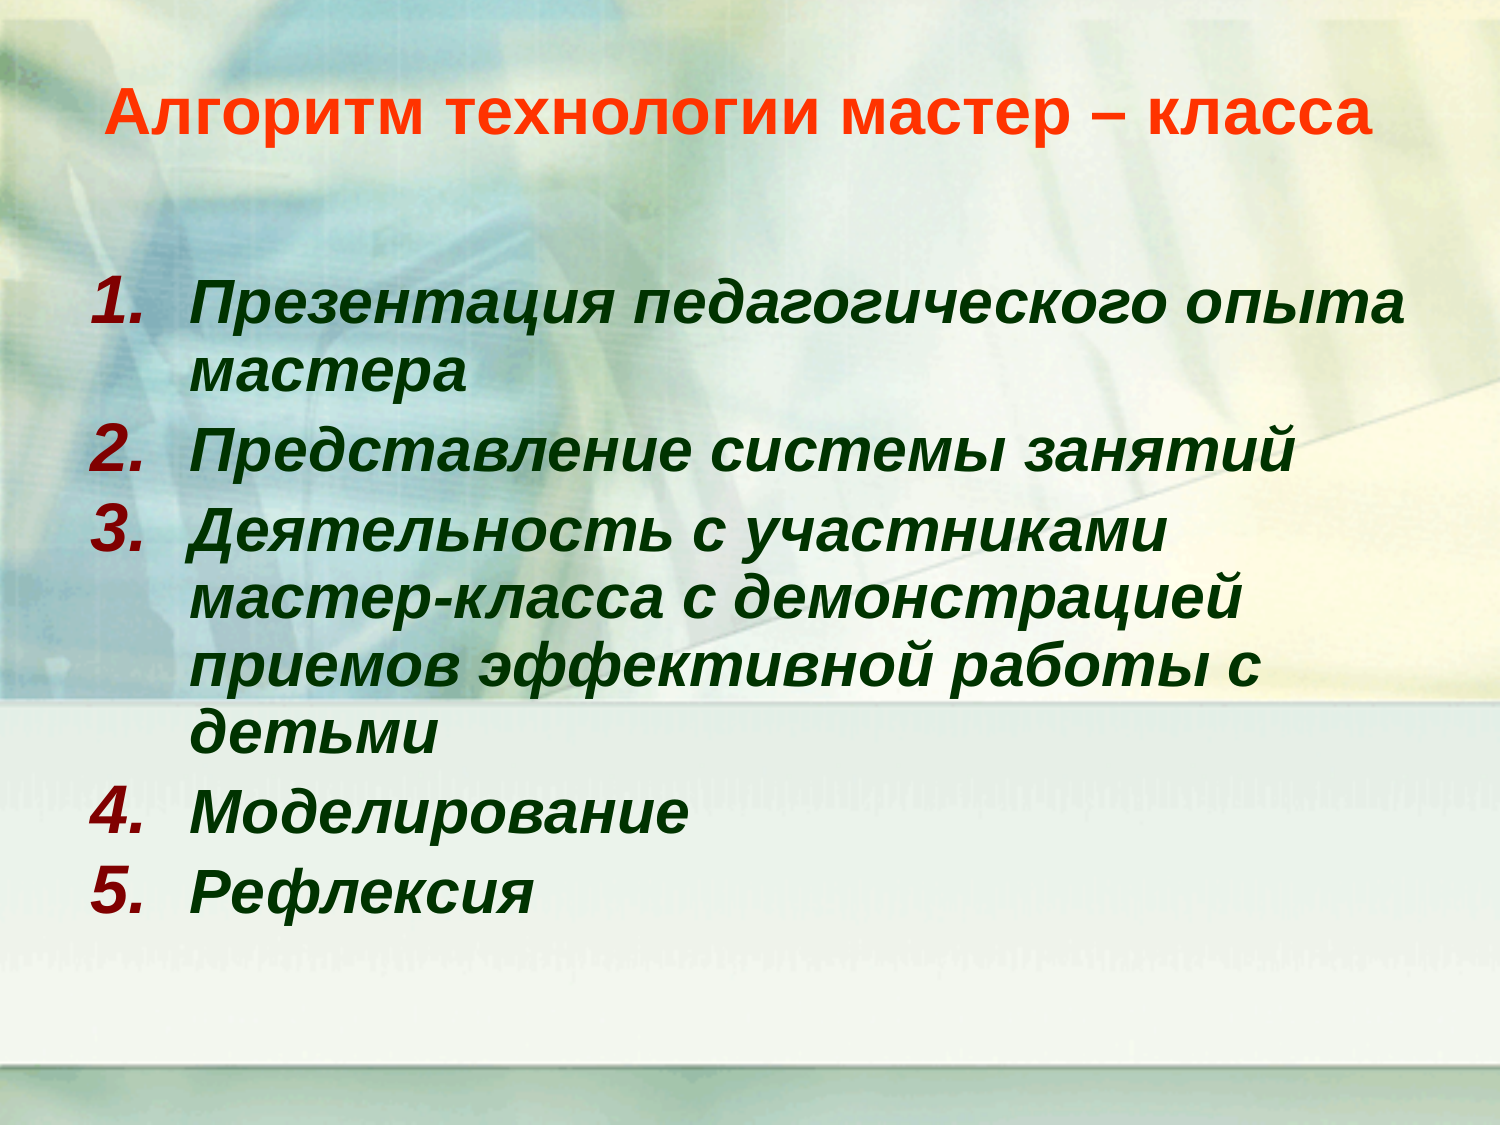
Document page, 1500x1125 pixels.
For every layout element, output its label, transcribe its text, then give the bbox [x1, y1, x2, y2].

title Алгоритм технологии мастер – класса [74, 44, 1426, 233]
picture [0, 0, 1500, 1125]
list Презентация педагогического опыта мастера Представление системы занятий Деятельность с участниками мастер-класса с демонстрацией приемов эффективной работы с детьми Моделирование Рефлексия [74, 262, 1426, 1006]
